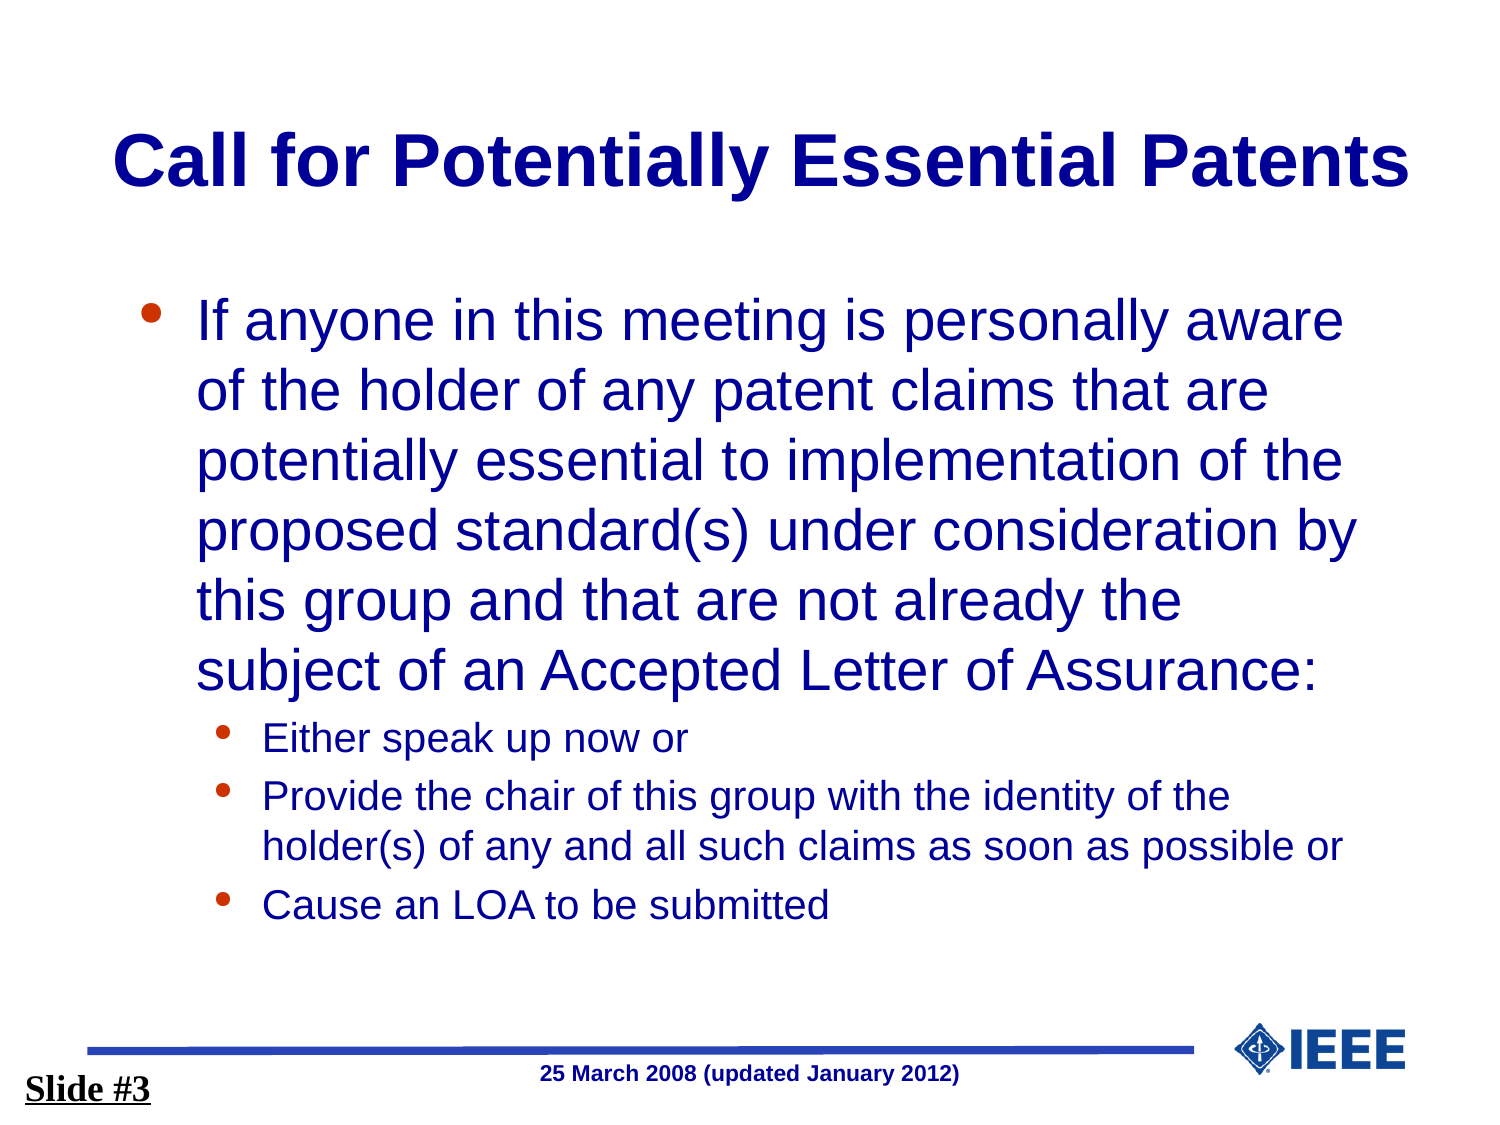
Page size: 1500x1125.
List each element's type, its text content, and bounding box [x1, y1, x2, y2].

picture [1231, 1021, 1406, 1076]
list If anyone in this meeting is personally aware of the holder of any patent claims that are potentially essential to implementation of the proposed standard(s) under consideration by this group and that are not already the subject of an Accepted Letter of Assurance: Either speak up now or Provide the chair of this group with the identity of the holder(s) of any and all such claims as soon as possible or Cause an LOA to be submitted [125, 275, 1400, 950]
text_box Slide #3 [10, 1056, 167, 1116]
title Call for Potentially Essential Patents [50, 62, 1475, 250]
